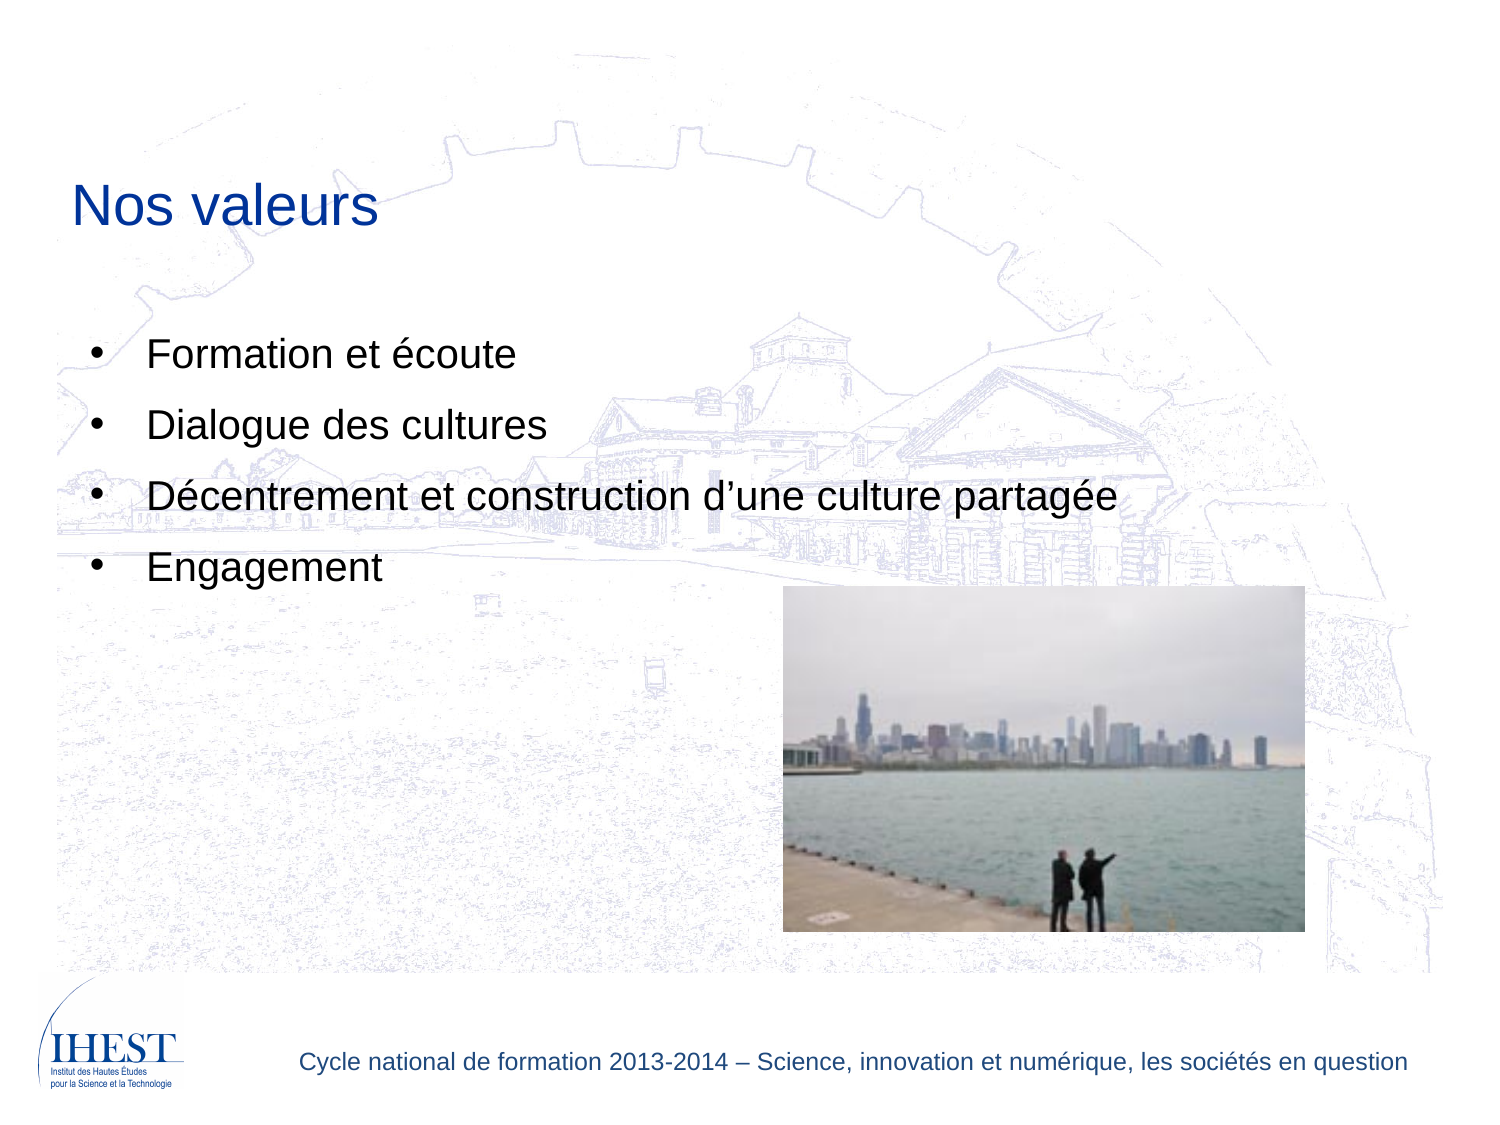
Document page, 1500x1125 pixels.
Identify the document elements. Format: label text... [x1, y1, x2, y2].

picture [57, 45, 1443, 159]
list Formation et écoute Dialogue des cultures Décentrement et construction d’une culture partagée Engagement [75, 319, 1425, 1005]
picture [38, 234, 1443, 1089]
title Nos valeurs [56, 159, 1444, 234]
picture [783, 585, 1305, 933]
